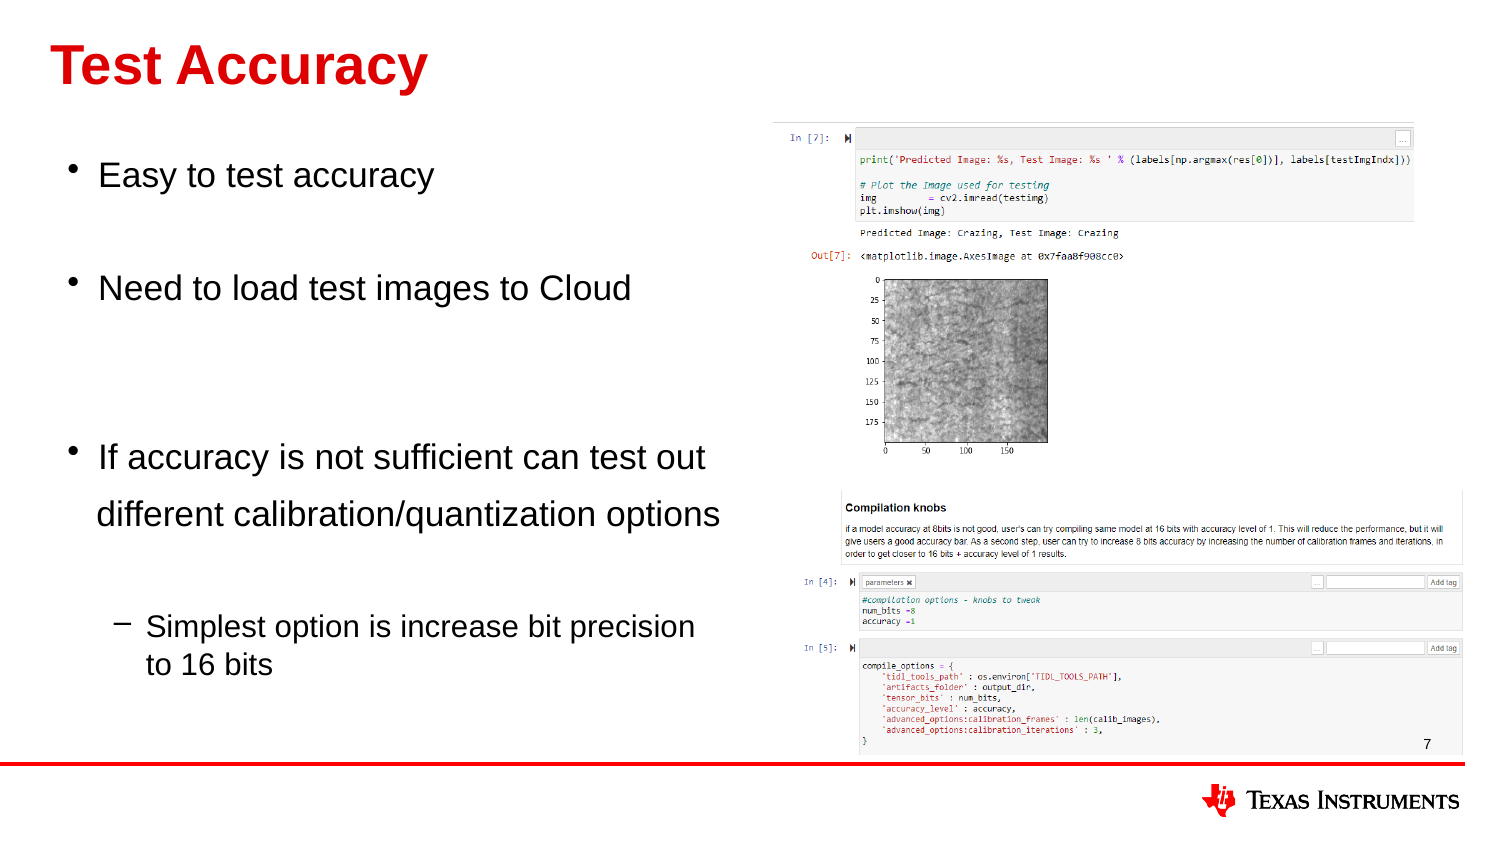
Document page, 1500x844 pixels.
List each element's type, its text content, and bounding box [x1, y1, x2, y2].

title Test Accuracy [37, 17, 1426, 119]
list Easy to test accuracy Need to load test images to Cloud If accuracy is not sufficient can test out different calibration/quantization options Simplest option is increase bit precision to 16 bits [54, 145, 737, 724]
picture [1202, 784, 1459, 817]
picture [773, 117, 1414, 459]
picture [791, 490, 1468, 755]
